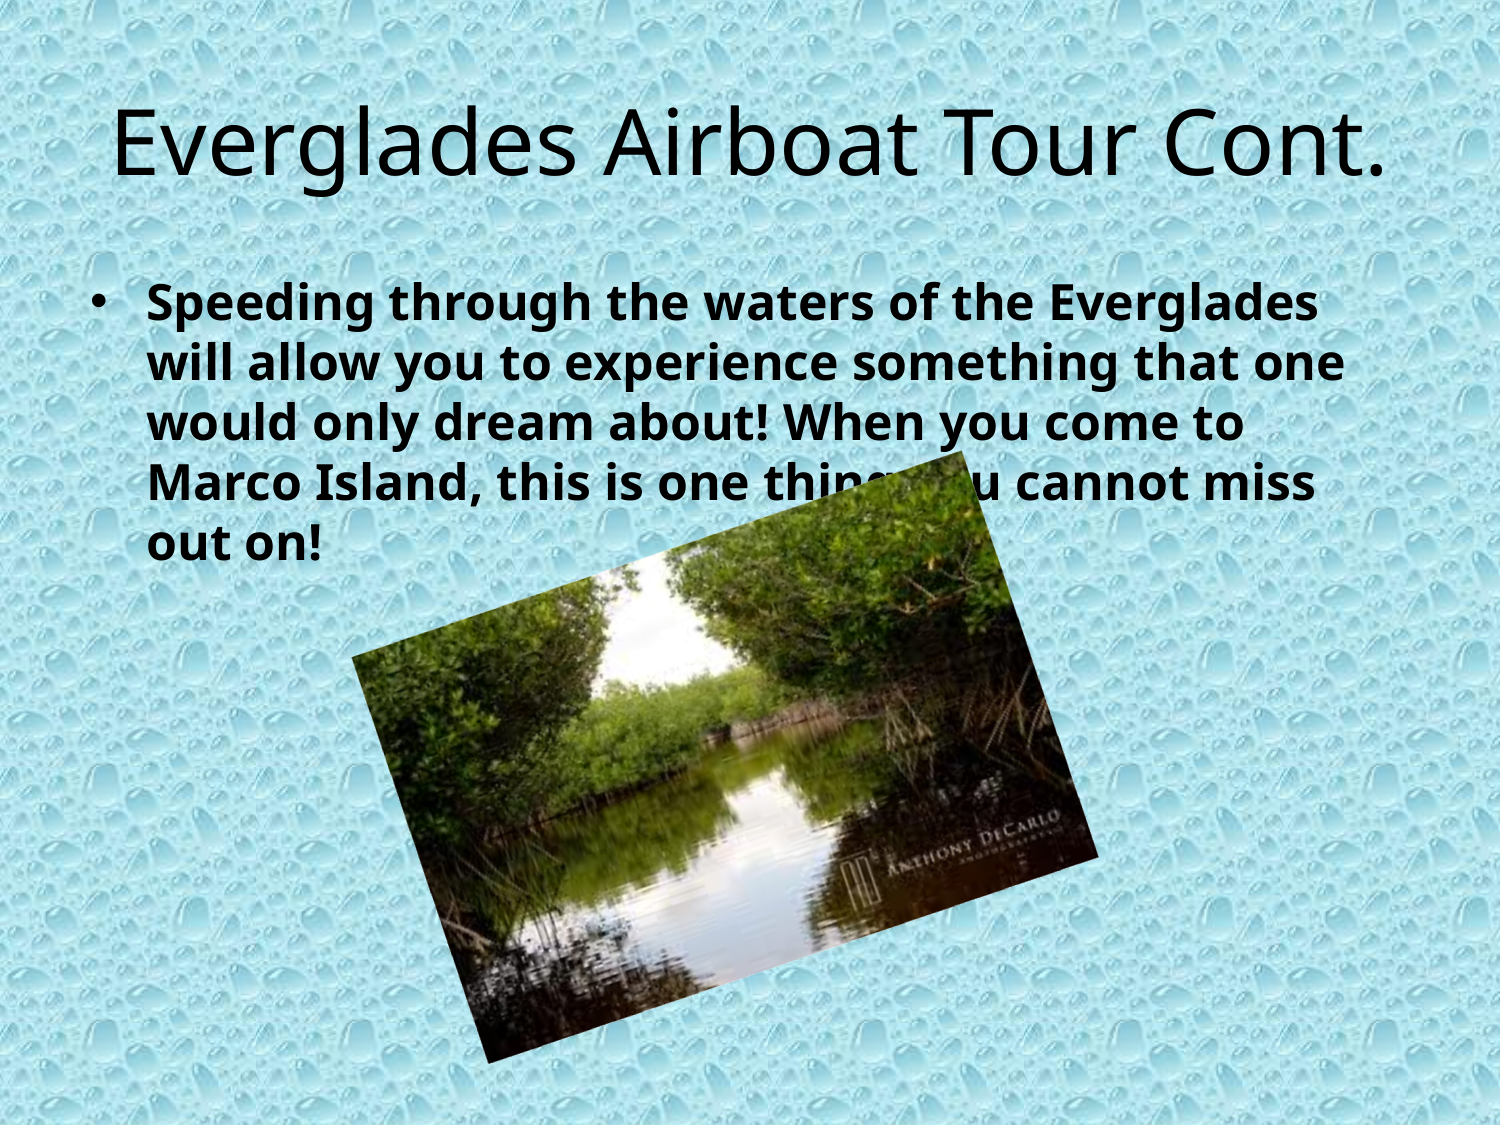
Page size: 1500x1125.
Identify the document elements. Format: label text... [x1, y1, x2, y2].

title Everglades Airboat Tour Cont. [75, 45, 1425, 233]
list Speeding through the waters of the Everglades will allow you to experience something that one would only dream about! When you come to Marco Island, this is one thing you cannot miss out on! [75, 262, 1425, 1005]
picture [0, 0, 1500, 1125]
